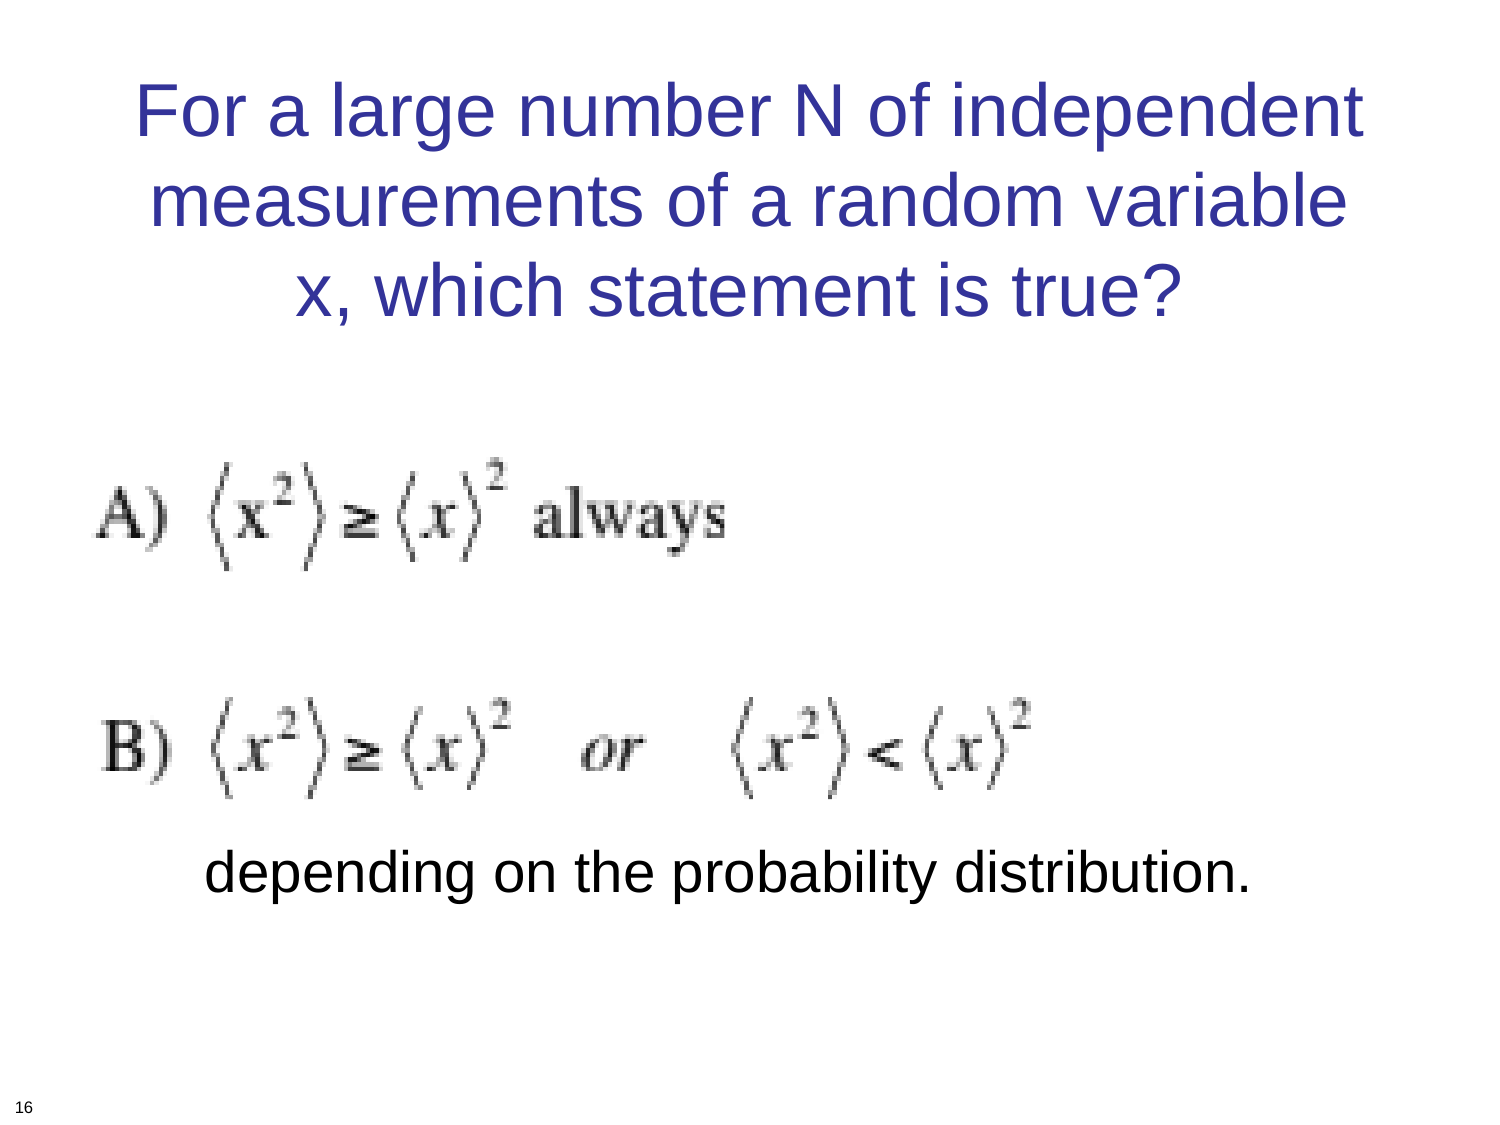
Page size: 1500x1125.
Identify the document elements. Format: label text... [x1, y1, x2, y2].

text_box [83, 448, 725, 572]
title For a large number N of independent measurements of a random variable x, which statement is true? [112, 72, 1388, 321]
text_box depending on the probability distribution. [190, 827, 1314, 912]
text_box 16 [0, 1089, 50, 1125]
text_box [93, 682, 1032, 800]
